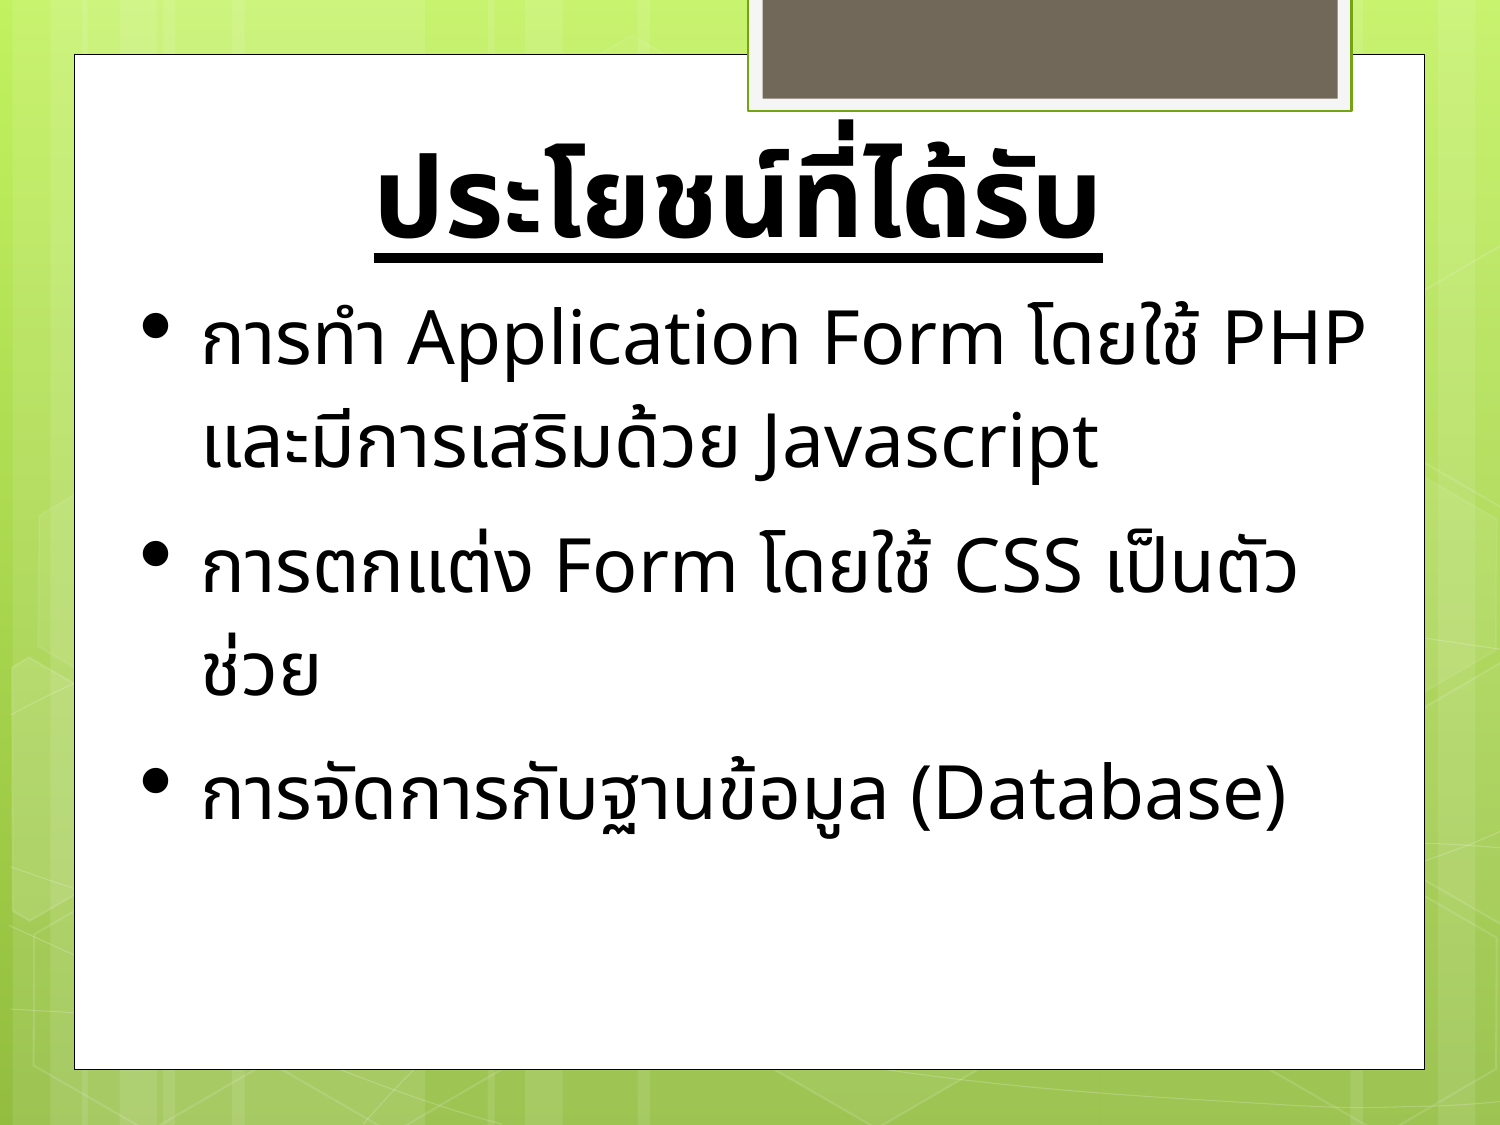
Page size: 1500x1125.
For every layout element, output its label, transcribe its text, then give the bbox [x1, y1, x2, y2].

text_box ประโยชน์ที่ได้รับ [128, 117, 1348, 267]
text_box การทำ Application Form โดยใช้ PHP และมีการเสริมด้วย Javascript การตกแต่ง Form โดยใช้ CSS เป็นตัวช่วย การจัดการกับฐานข้อมูล (Database) [128, 268, 1388, 843]
